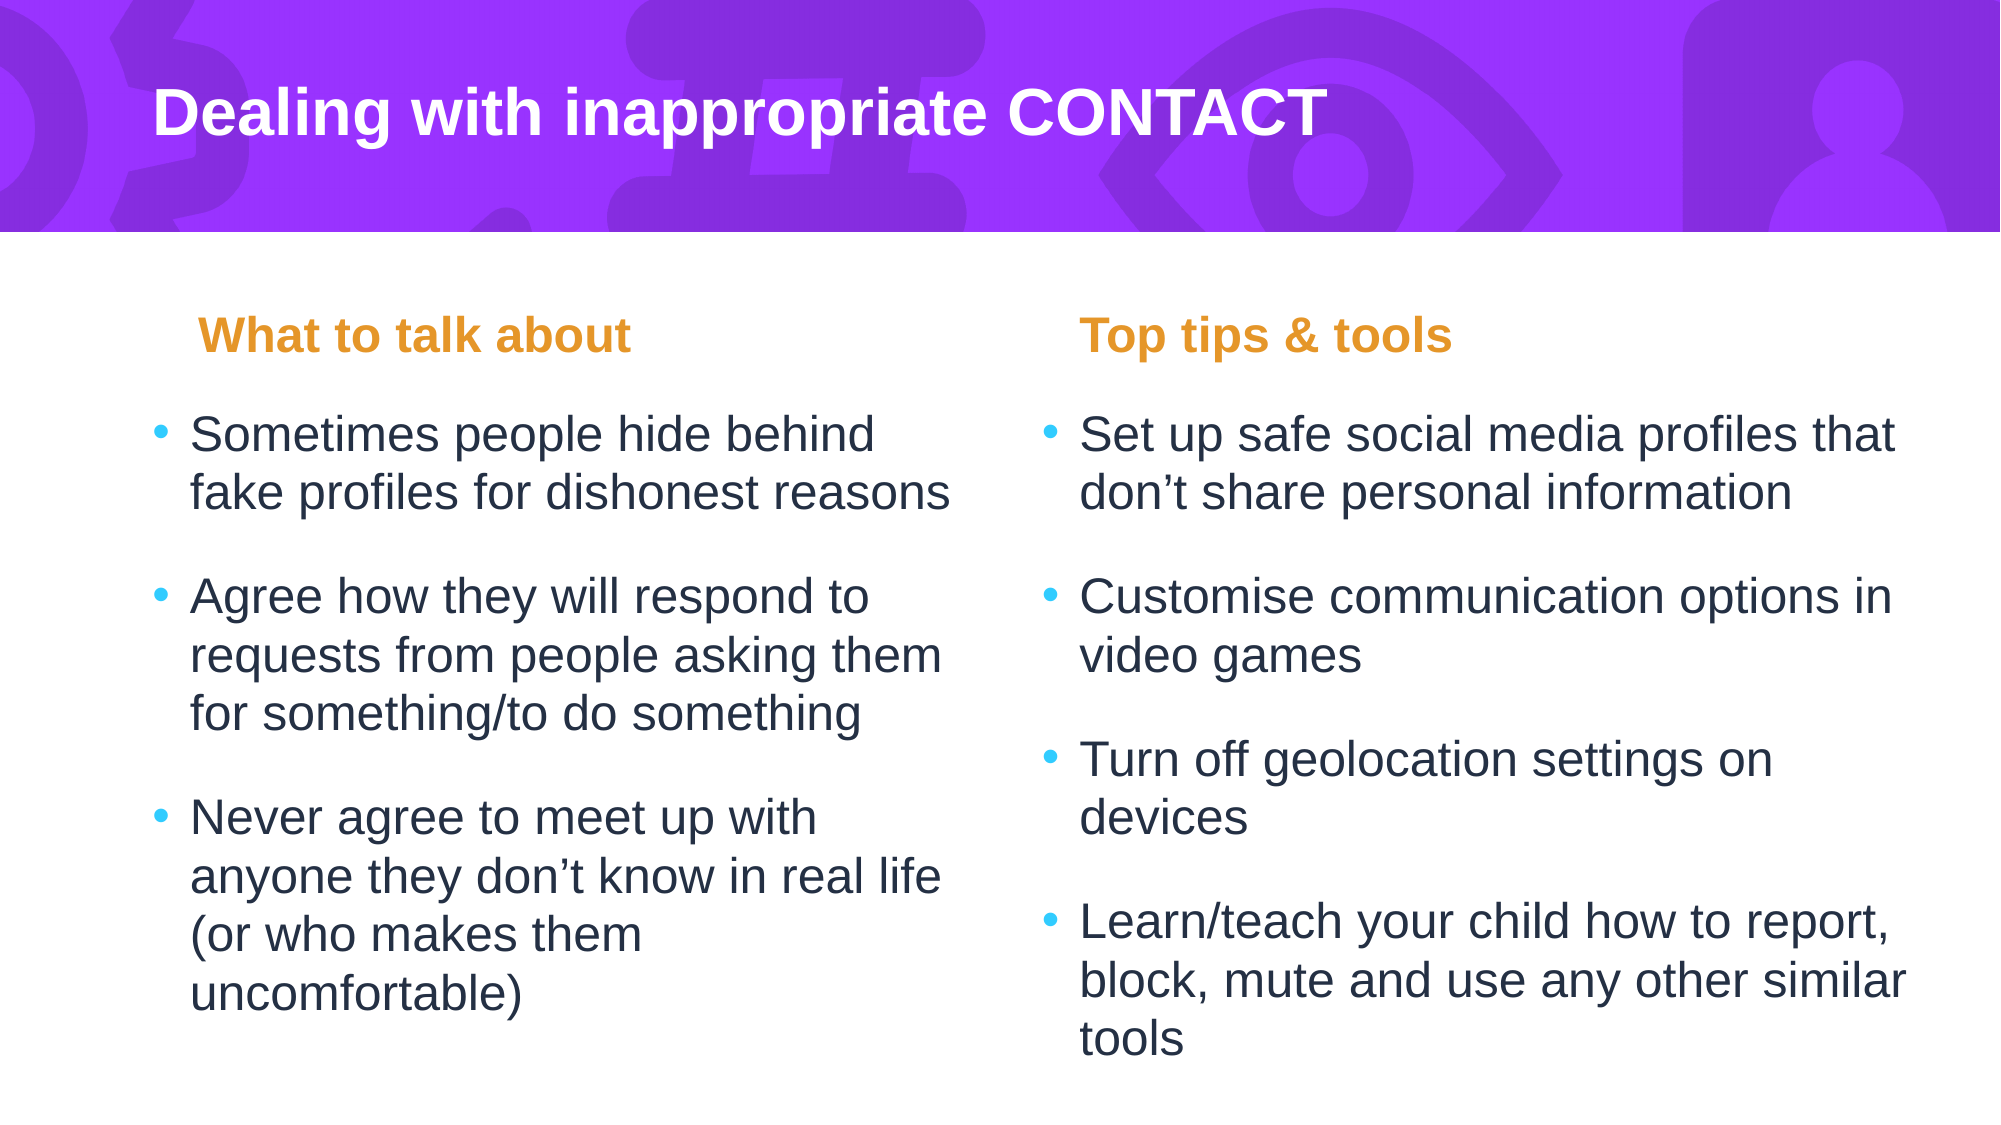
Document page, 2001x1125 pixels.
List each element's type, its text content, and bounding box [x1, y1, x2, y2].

text_box What to talk about [183, 296, 674, 377]
list Sometimes people hide behind fake profiles for dishonest reasons Agree how they will respond to requests from people asking them for something/to do something Never agree to meet up with anyone they don’t know in real life (or who makes them uncomfortable) [137, 395, 974, 1080]
text_box Set up safe social media profiles that don’t share personal information Customise communication options in video games Turn off geolocation settings on devices Learn/teach your child how to report, block, mute and use any other similar tools [1026, 395, 1948, 1080]
text_box Top tips & tools [1064, 296, 1555, 377]
picture [0, 0, 2000, 233]
